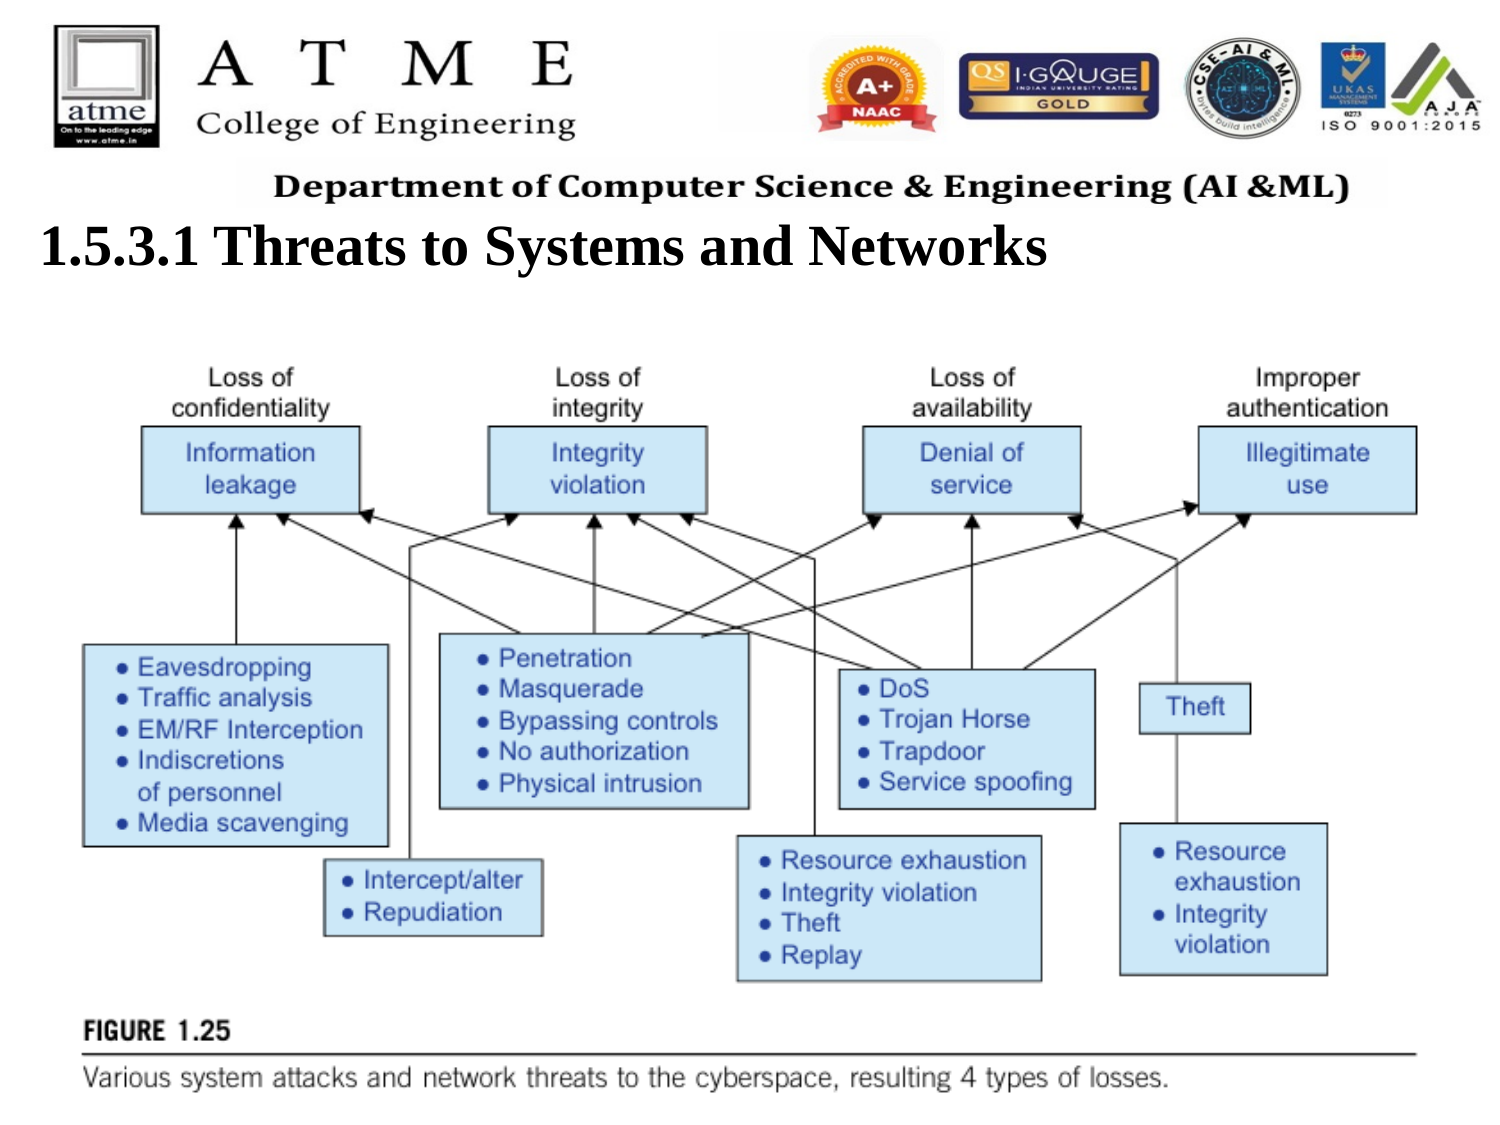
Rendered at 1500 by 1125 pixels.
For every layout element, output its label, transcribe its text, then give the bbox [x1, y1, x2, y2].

picture [24, 0, 1500, 226]
text_box 1.5.3.1 Threats to Systems and Networks [24, 233, 1078, 285]
picture [0, 299, 1426, 1125]
